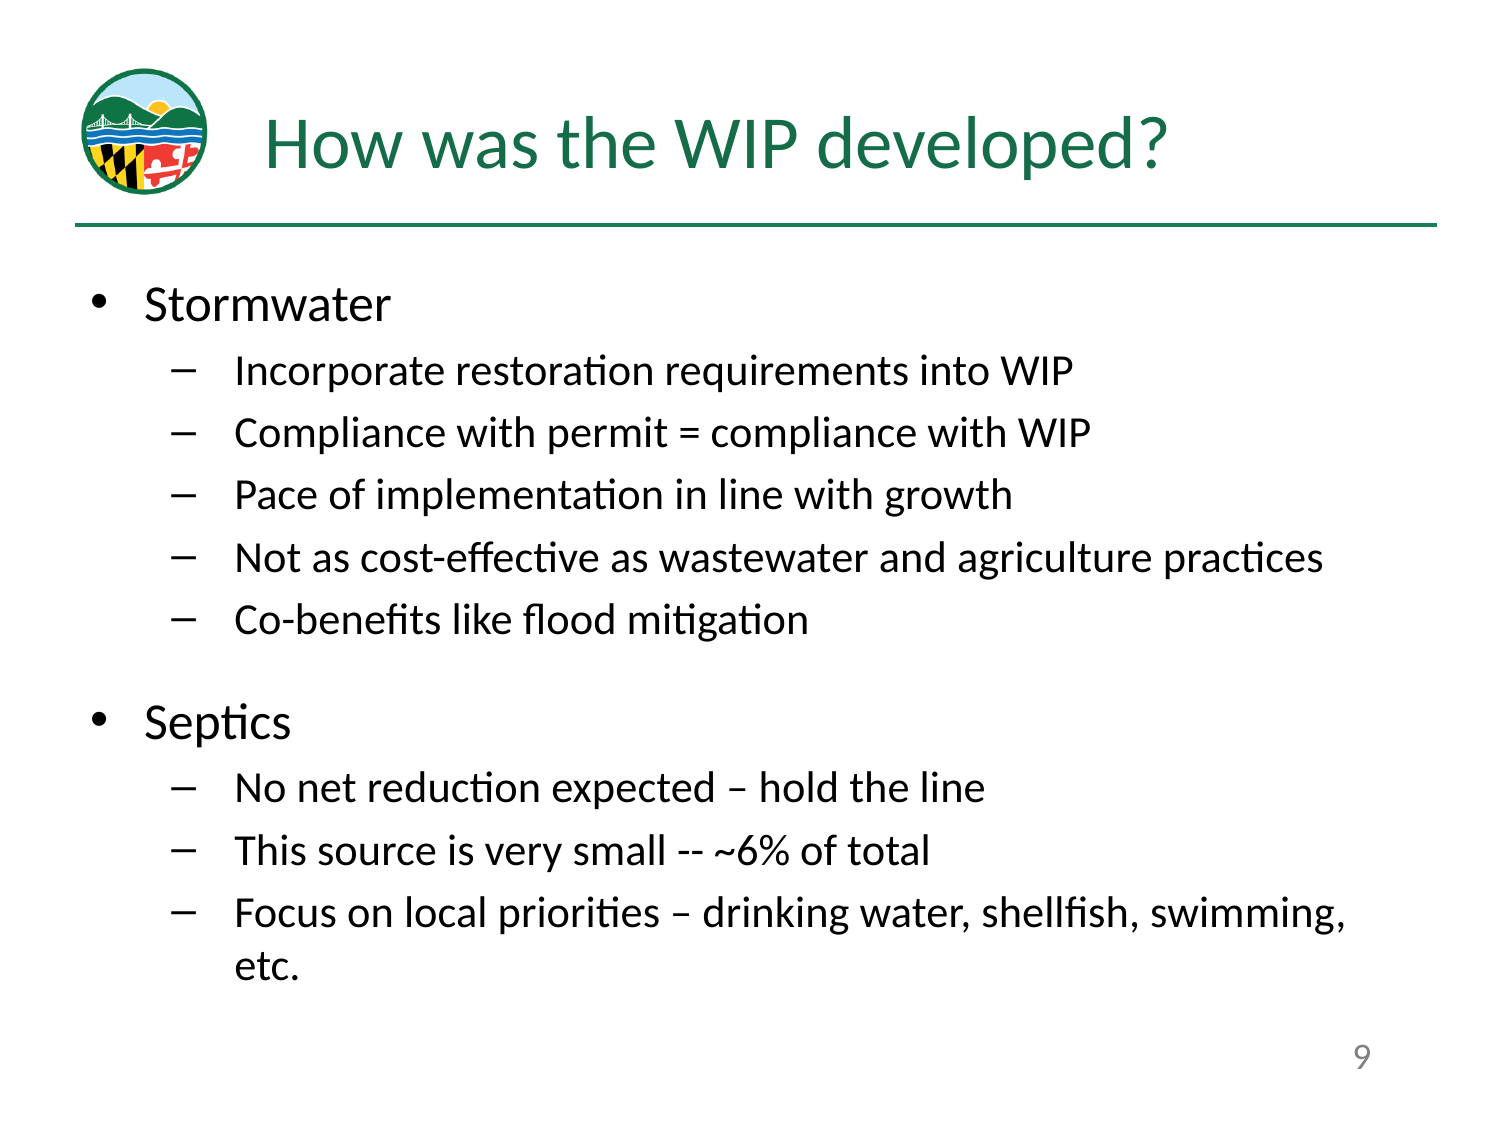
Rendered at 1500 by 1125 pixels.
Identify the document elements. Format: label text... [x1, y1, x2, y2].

list Stormwater Incorporate restoration requirements into WIP Compliance with permit = compliance with WIP Pace of implementation in line with growth Not as cost-effective as wastewater and agriculture practices Co-benefits like flood mitigation Septics No net reduction expected – hold the line This source is very small -- ~6% of total Focus on local priorities – drinking water, shellfish, swimming, etc. [75, 262, 1425, 1005]
title How was the WIP developed? [249, 45, 1425, 233]
picture [75, 62, 213, 200]
